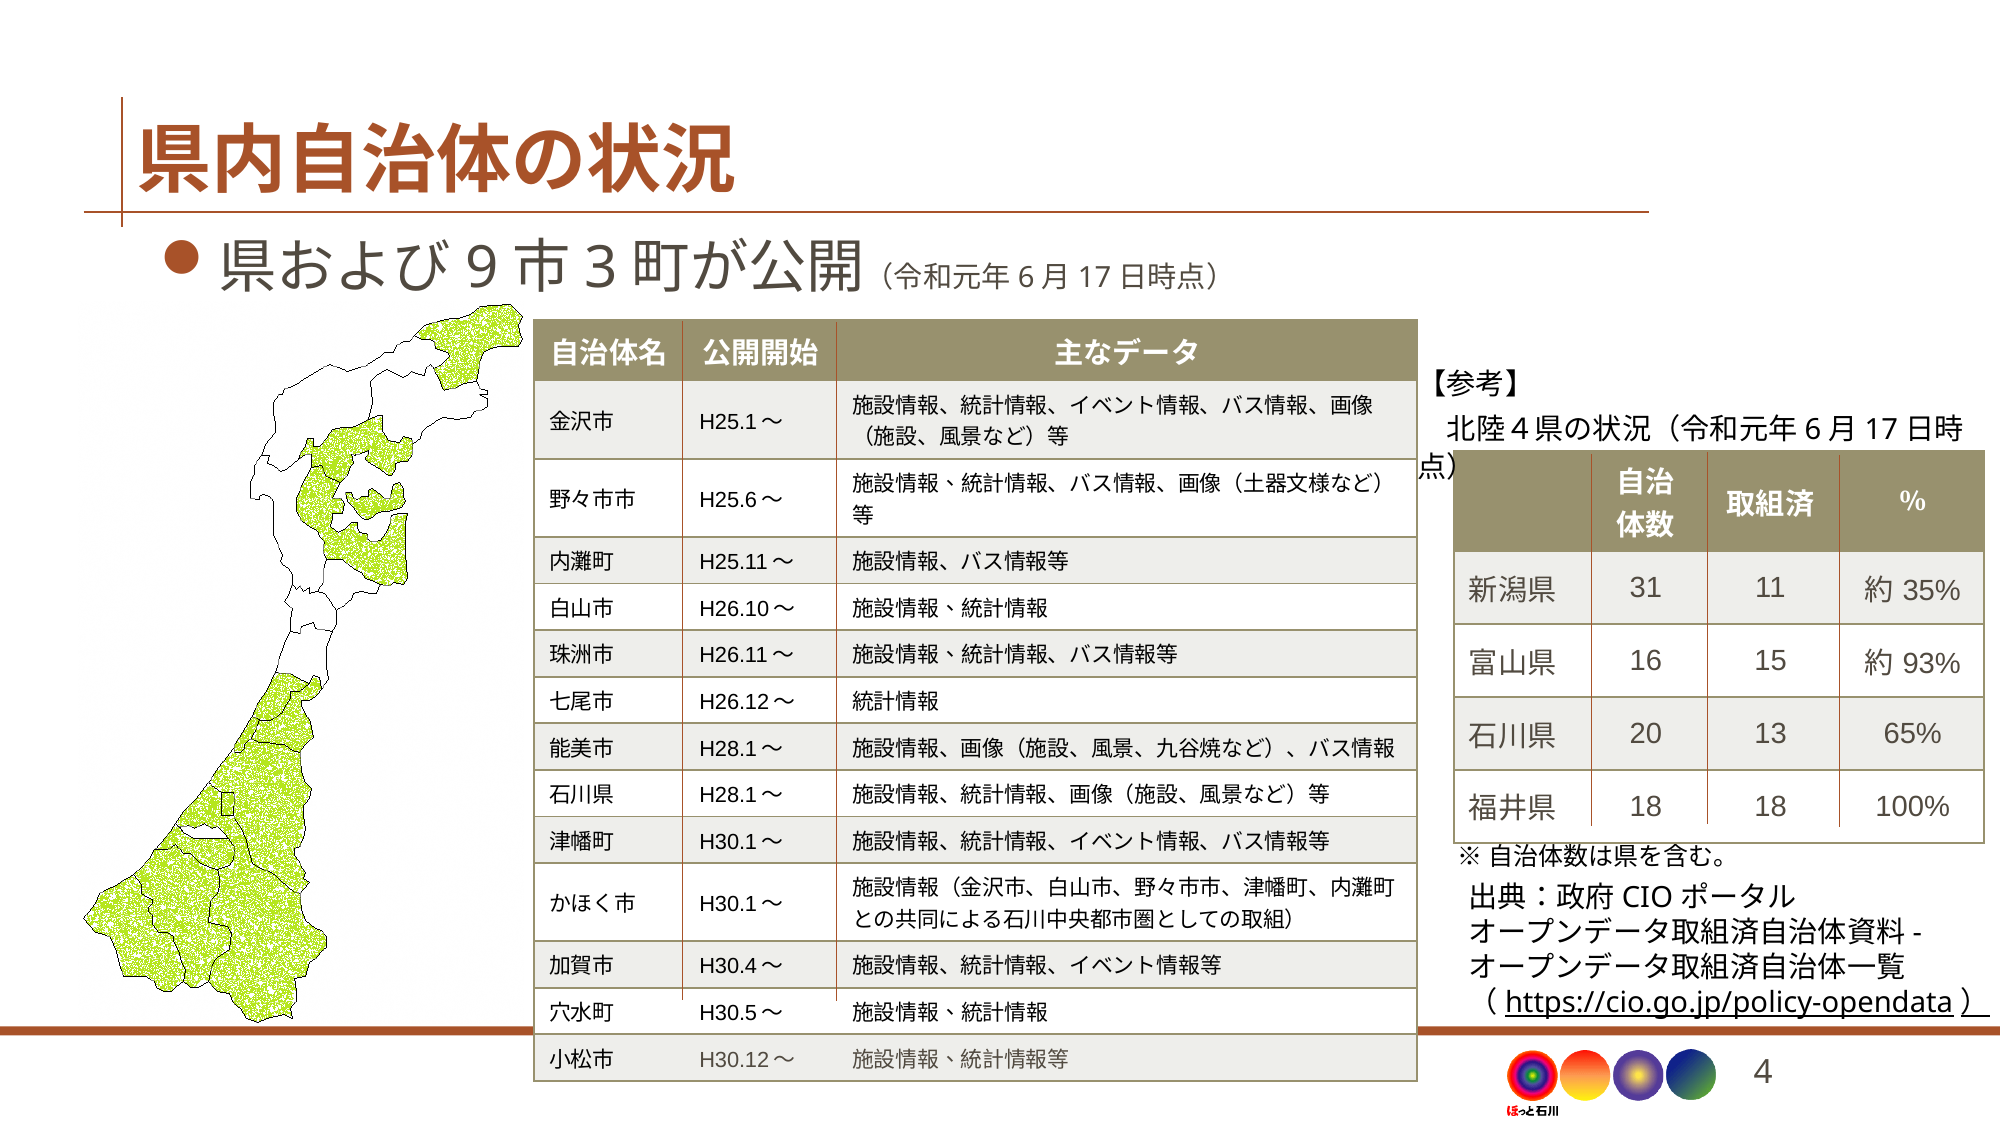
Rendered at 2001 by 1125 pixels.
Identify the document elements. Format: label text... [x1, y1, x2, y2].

table_cell H25.6～ [684, 460, 836, 536]
text_box ※自治体数は県を含む。 [1457, 832, 1930, 870]
table_header 公開開始 [684, 321, 836, 380]
slide_number 3 [1672, 1053, 1788, 1093]
table_cell 施設情報、統計情報等 [837, 1035, 1416, 1080]
table_cell 15 [1708, 625, 1839, 696]
table_cell 野々市市 [535, 460, 682, 536]
table_cell H26.10～ [684, 584, 836, 629]
table_cell 施設情報、統計情報 [837, 584, 1416, 629]
text_box 【参考】 北陸４県の状況（令和元年6月17日時点） [1417, 356, 2000, 418]
table_cell 施設情報、画像（施設、風景、九谷焼など）、バス情報 [837, 724, 1416, 769]
table_cell 珠洲市 [535, 631, 682, 676]
table_cell H25.11～ [684, 538, 836, 583]
table_cell H28.1～ [684, 771, 836, 816]
table_cell 石川県 [1455, 698, 1591, 769]
table_cell 内灘町 [535, 538, 682, 583]
table_cell H25.1～ [684, 381, 836, 458]
table_cell 七尾市 [535, 678, 682, 722]
table_cell かほく市 [535, 864, 682, 940]
table_cell 18 [1592, 771, 1699, 832]
table_cell 31 [1592, 552, 1699, 623]
table_header 自治体数 [1592, 452, 1699, 551]
table_cell 白山市 [535, 584, 682, 629]
table_cell 富山県 [1455, 625, 1591, 696]
picture [78, 301, 524, 1024]
table_cell 加賀市 [535, 942, 682, 987]
table_cell 津幡町 [535, 817, 682, 862]
table_cell H28.1～ [684, 724, 836, 769]
table_cell 小松市 [535, 1035, 684, 1080]
table_cell 能美市 [535, 724, 682, 769]
table_cell 施設情報、統計情報、イベント情報、バス情報、画像（施設、風景など）等 [837, 381, 1416, 458]
table_cell 施設情報（金沢市、白山市、野々市市、津幡町、内灘町 との共同による石川中央都市圏としての取組） [837, 864, 1416, 940]
table_header 主なデータ [837, 321, 1416, 380]
table_cell 20 [1592, 698, 1699, 769]
table_cell 約35% [1842, 552, 1983, 623]
text_box 出典：政府CIOポータル オープンデータ取組済自治体資料- オープンデータ取組済自治体一覧 （https://cio.go.jp/policy-opendata） [1453, 870, 2000, 1026]
table_cell 約93% [1842, 625, 1983, 696]
table_cell 福井県 [1455, 771, 1592, 842]
table_cell H26.12～ [684, 678, 836, 722]
table_cell 石川県 [535, 771, 682, 816]
table_header 取組済 [1699, 452, 1707, 551]
table_cell 金沢市 [535, 381, 682, 458]
table_header % [1842, 452, 1983, 551]
table_cell 11 [1699, 552, 1707, 623]
table_cell 16 [1592, 625, 1699, 696]
table_cell H30.4～ [684, 942, 836, 987]
table_cell 18 [1699, 771, 1842, 832]
table_cell 施設情報、統計情報、イベント情報等 [837, 942, 1416, 987]
table_header 自治体名 [535, 321, 682, 380]
table_cell H30.1～ [684, 817, 836, 862]
table_cell 施設情報、統計情報、バス情報、画像（土器文様など）等 [837, 460, 1416, 536]
table_cell H30.12～ [684, 1035, 837, 1080]
table_cell 100% [1842, 771, 1983, 842]
table_cell 15 [1699, 625, 1707, 696]
table_cell 施設情報、統計情報、バス情報等 [837, 631, 1416, 676]
table_header [1455, 452, 1592, 551]
table_cell 11 [1708, 552, 1839, 623]
table_cell 施設情報、バス情報等 [837, 538, 1416, 583]
table_cell 穴水町 [535, 989, 684, 1033]
table_cell H26.11～ [684, 631, 836, 676]
table_cell 統計情報 [837, 678, 1416, 722]
list 県および9市3町が公開（令和元年6月17日時点） [144, 229, 1428, 1027]
picture [1507, 1049, 1716, 1116]
table_cell H30.1～ [684, 864, 836, 940]
table_cell 13 [1699, 698, 1707, 769]
table_cell 施設情報、統計情報 [837, 989, 1416, 1033]
table_cell 13 [1708, 698, 1839, 769]
table_cell H30.5～ [684, 989, 837, 1033]
table_header 取組済 [1708, 452, 1842, 551]
table_cell 施設情報、統計情報、画像（施設、風景など）等 [837, 771, 1416, 816]
title 県内自治体の状況 [121, 62, 1644, 211]
table_cell 施設情報、統計情報、イベント情報、バス情報等 [837, 817, 1416, 862]
table_cell 新潟県 [1455, 552, 1591, 623]
table_cell 65% [1842, 698, 1983, 769]
